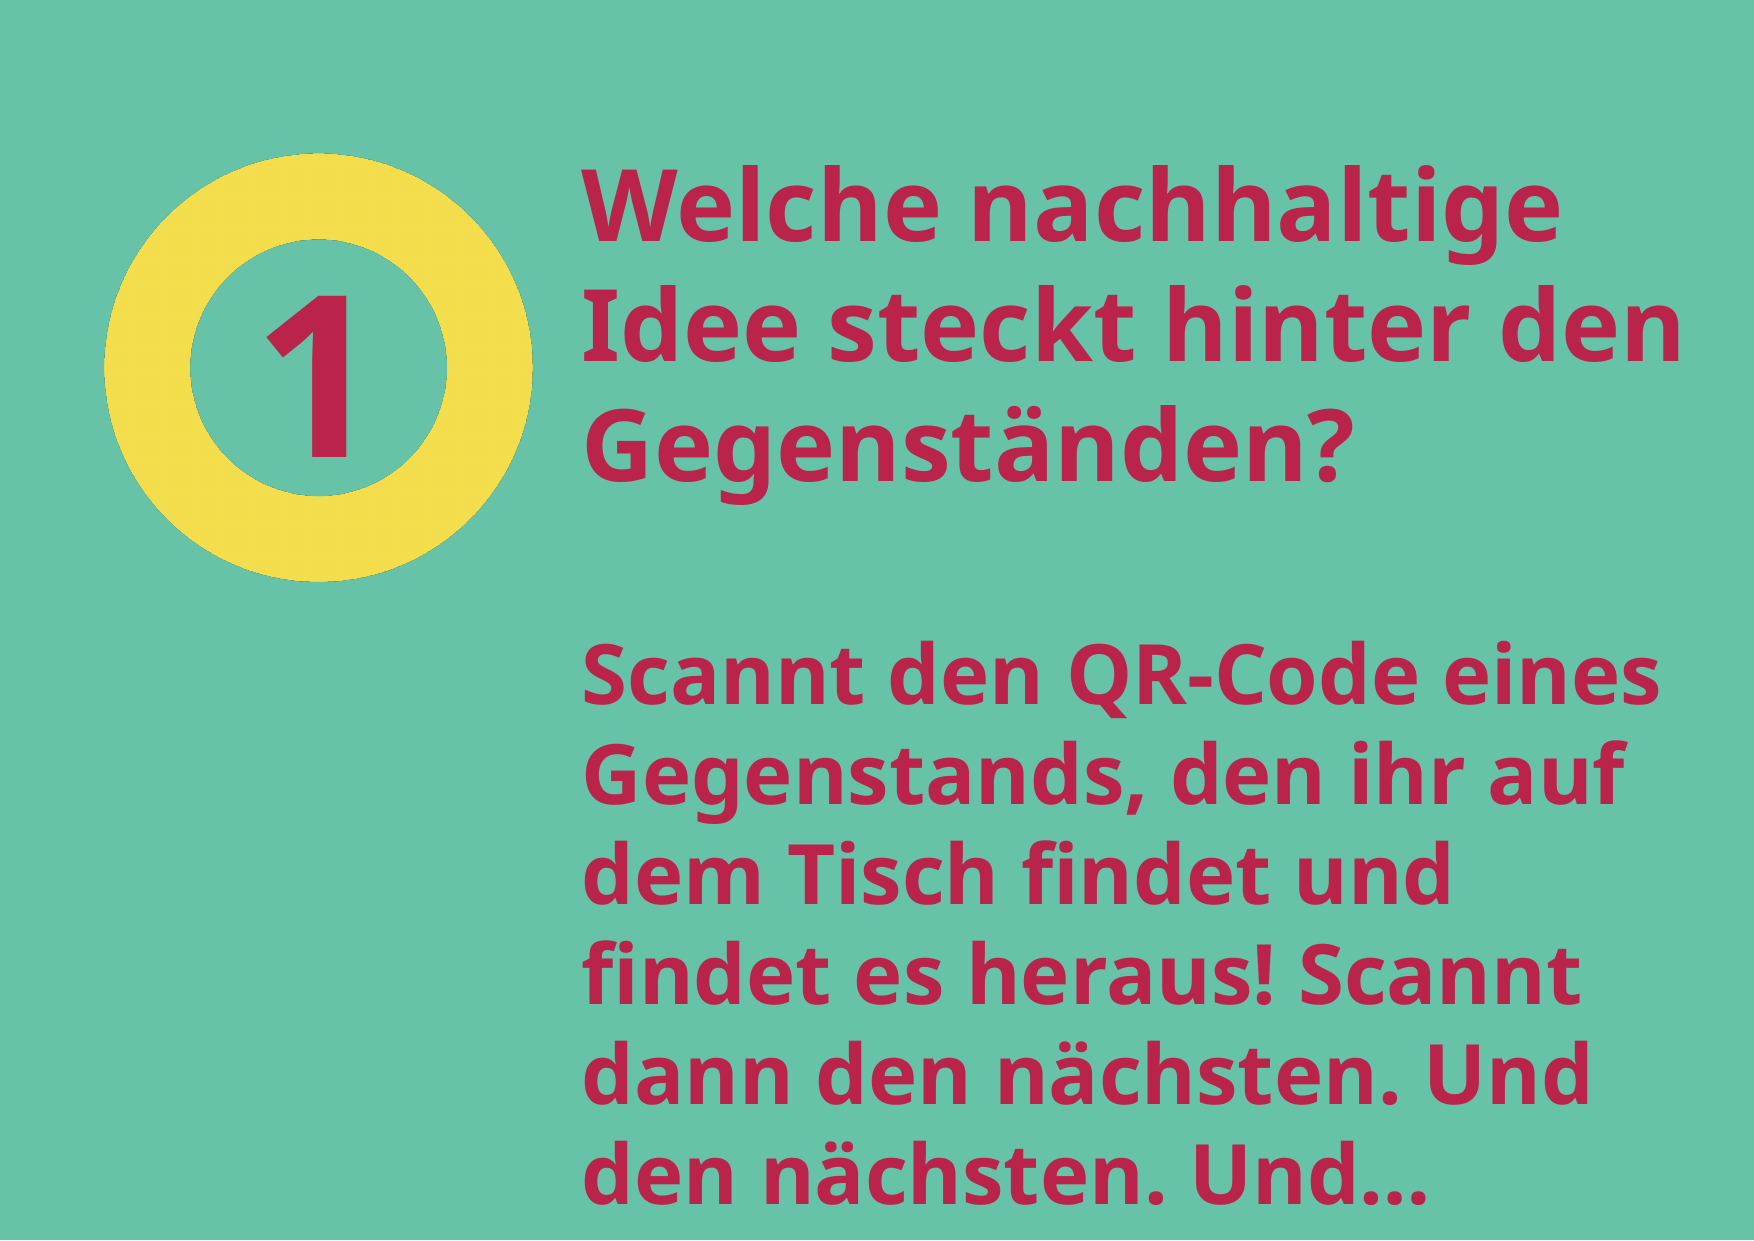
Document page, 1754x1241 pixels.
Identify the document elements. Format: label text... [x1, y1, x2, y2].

text_box Welche nachhaltige Idee steckt hinter den Gegenständen? Scannt den QR-Code eines Gegenstands, den ihr auf dem Tisch findet und findet es heraus! Scannt dann den nächsten. Und den nächsten. Und… [567, 134, 1734, 1229]
picture [104, 153, 533, 582]
